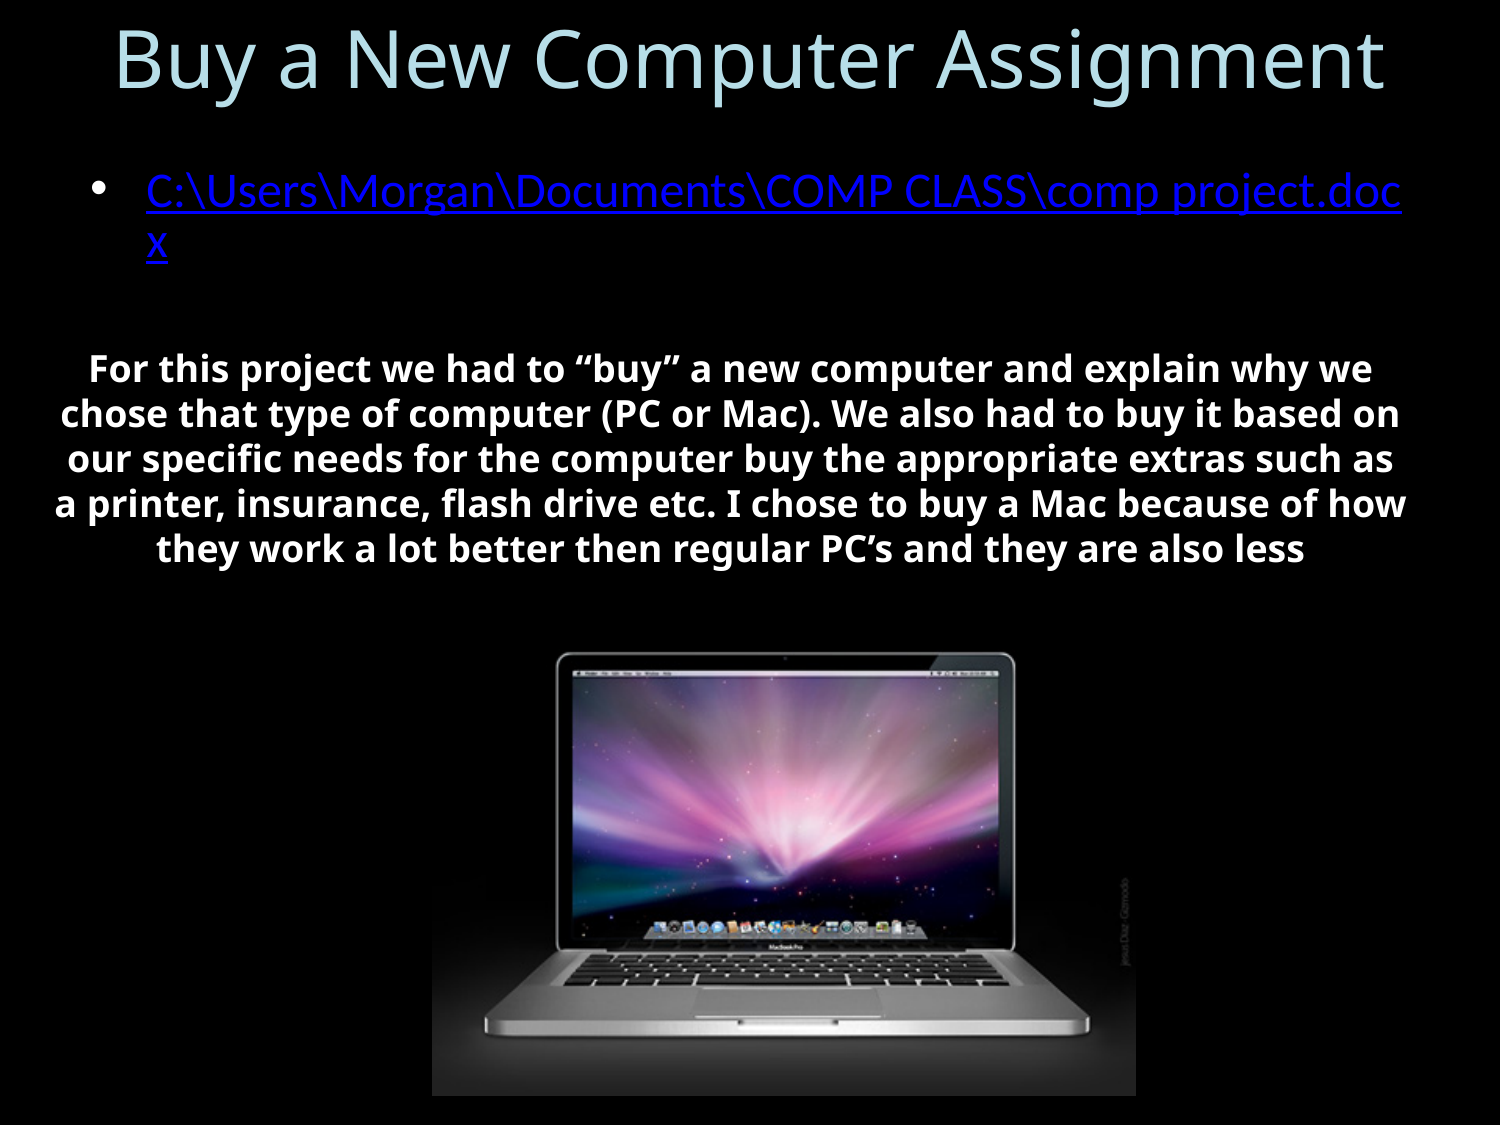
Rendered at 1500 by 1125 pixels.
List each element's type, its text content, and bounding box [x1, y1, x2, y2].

list C:\Users\Morgan\Documents\COMP CLASS\comp project.docx [75, 149, 1425, 300]
text_box For this project we had to “buy” a new computer and explain why we chose that type of computer (PC or Mac). We also had to buy it based on our specific needs for the computer buy the appropriate extras such as a printer, insurance, flash drive etc. I chose to buy a Mac because of how they work a lot better then regular PC’s and they are also less susceptible to viruses. [37, 337, 1425, 623]
picture [431, 574, 1136, 1096]
title Buy a New Computer Assignment [75, 0, 1425, 149]
